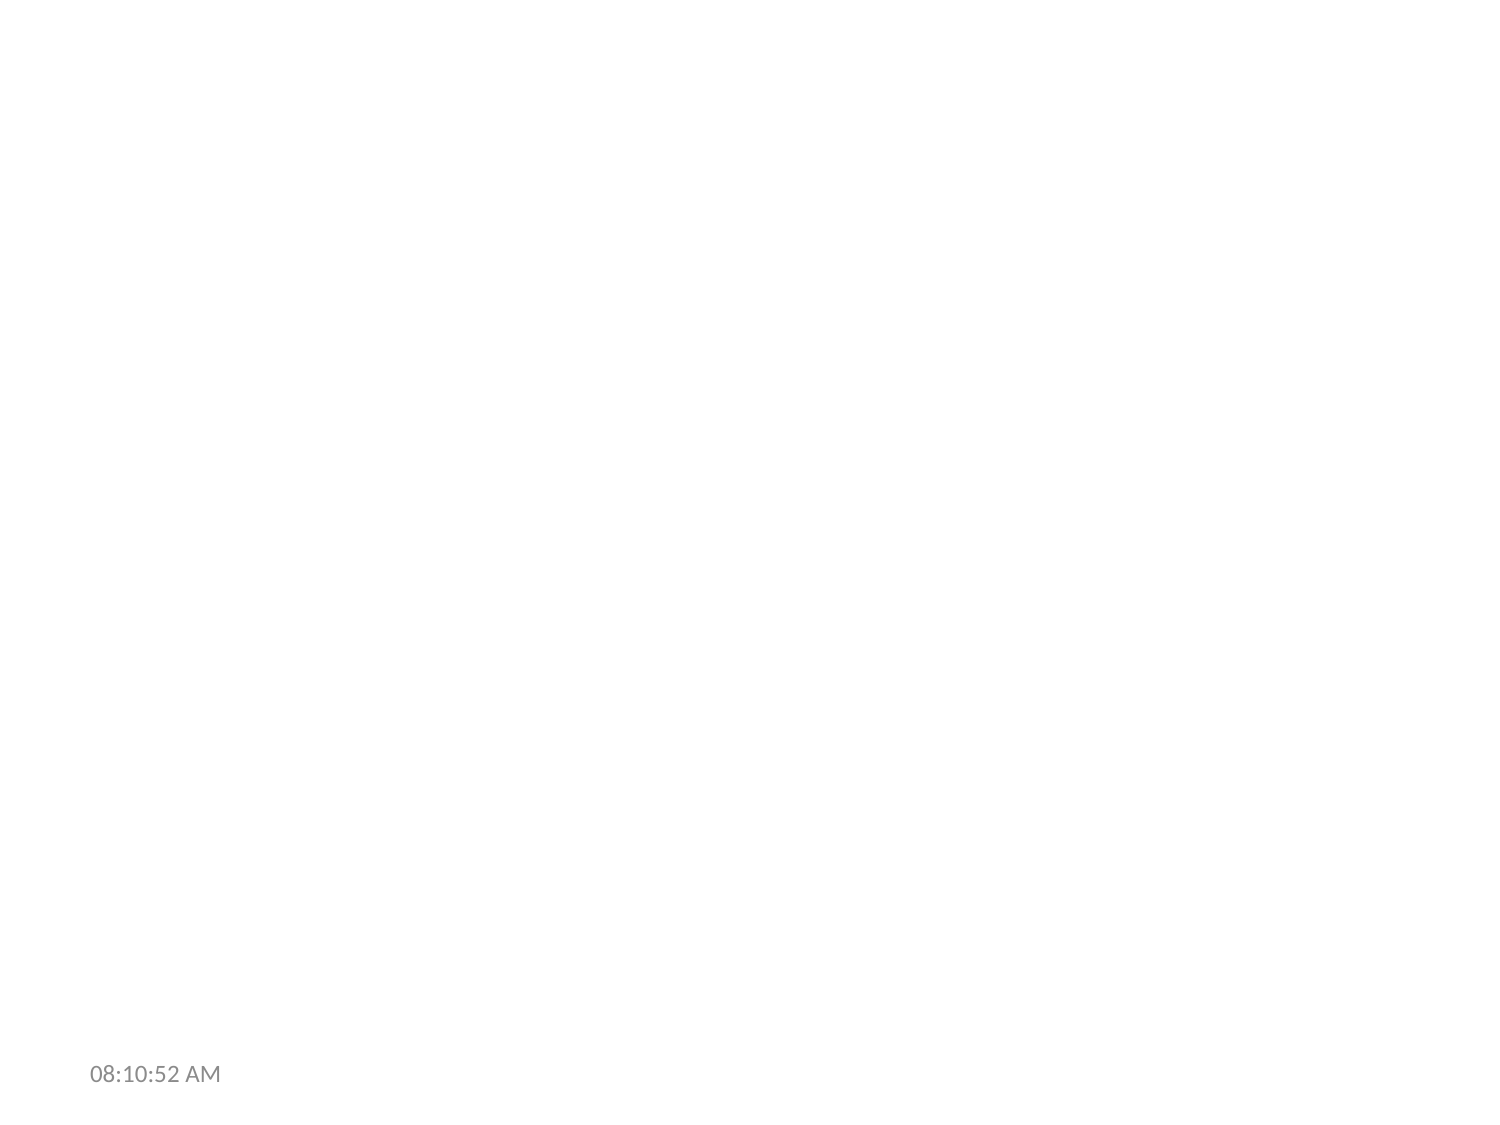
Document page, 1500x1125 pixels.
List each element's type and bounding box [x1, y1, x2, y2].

slide_number [75, 1042, 425, 1103]
